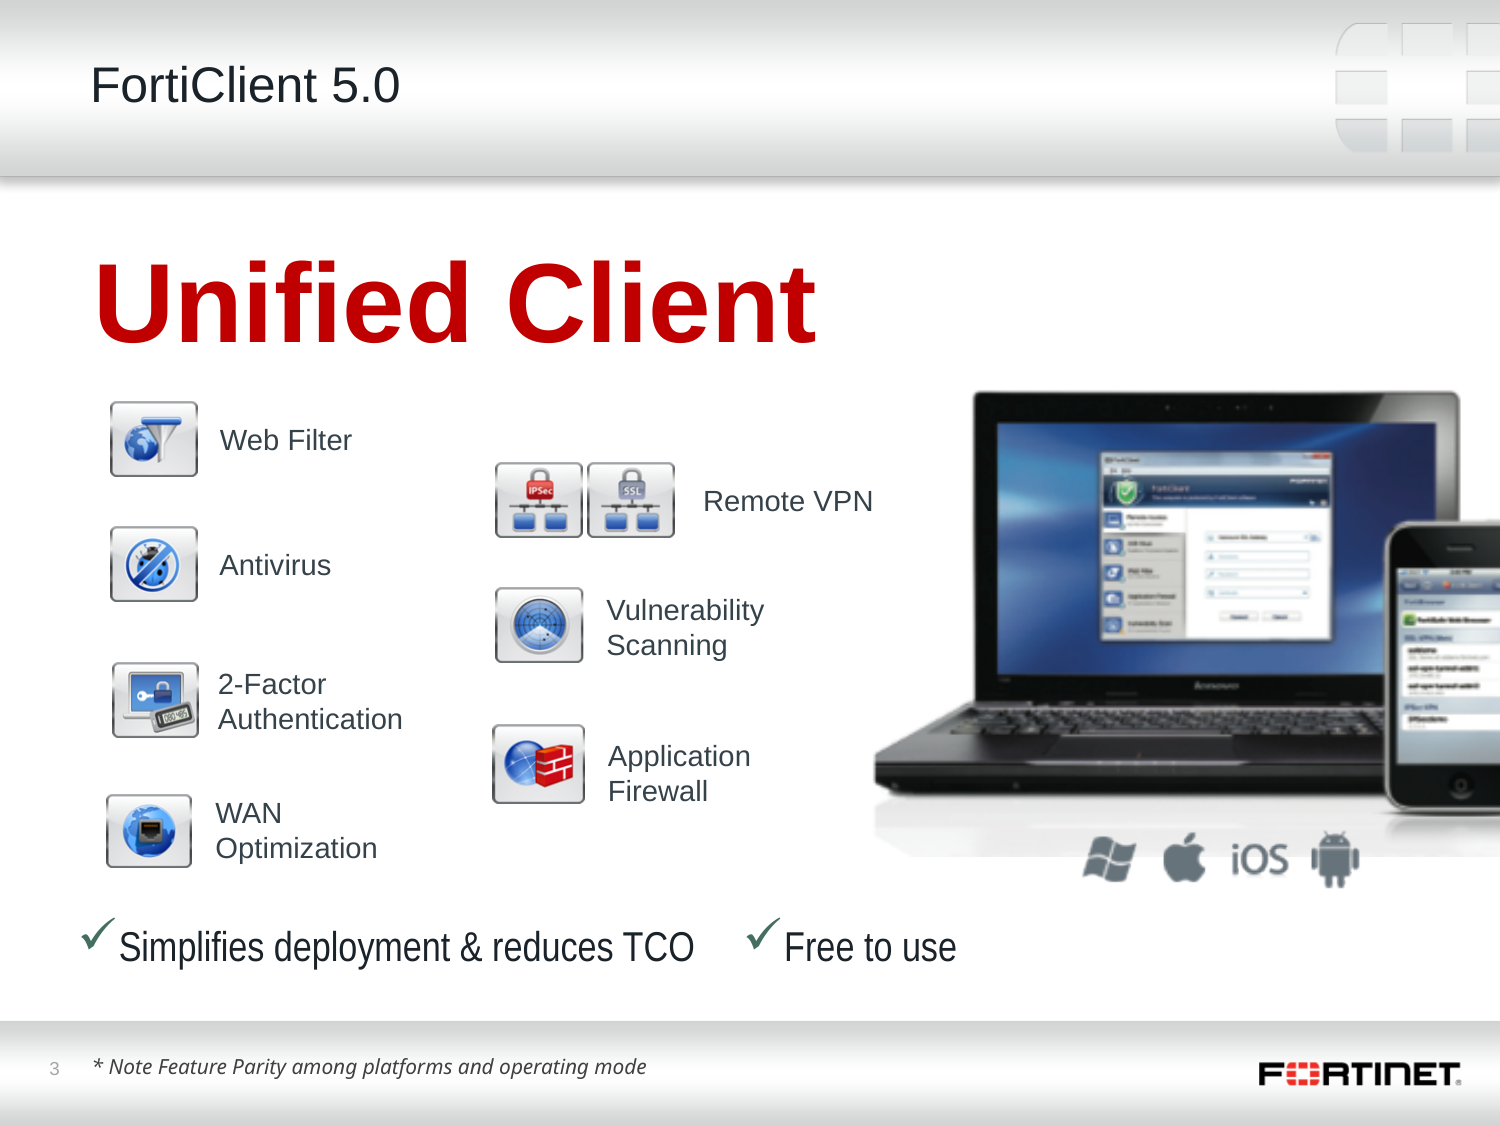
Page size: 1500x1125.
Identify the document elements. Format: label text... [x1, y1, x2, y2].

text_box WAN Optimization [200, 787, 394, 873]
title FortiClient 5.0 [75, 45, 1425, 138]
picture [0, 0, 1500, 1125]
text_box 2-Factor Authentication [203, 658, 427, 743]
text_box Unified Client [78, 222, 1419, 373]
text_box Application Firewall [593, 729, 767, 815]
text_box * Note Feature Parity among platforms and operating mode [76, 1046, 724, 1087]
text_box Vulnerability Scanning [591, 584, 788, 669]
text_box Antivirus [204, 538, 347, 589]
list Simplifies deployment & reduces TCO Free to use [62, 912, 1388, 1005]
text_box Web Filter [205, 413, 368, 464]
text_box Remote VPN [688, 474, 807, 525]
